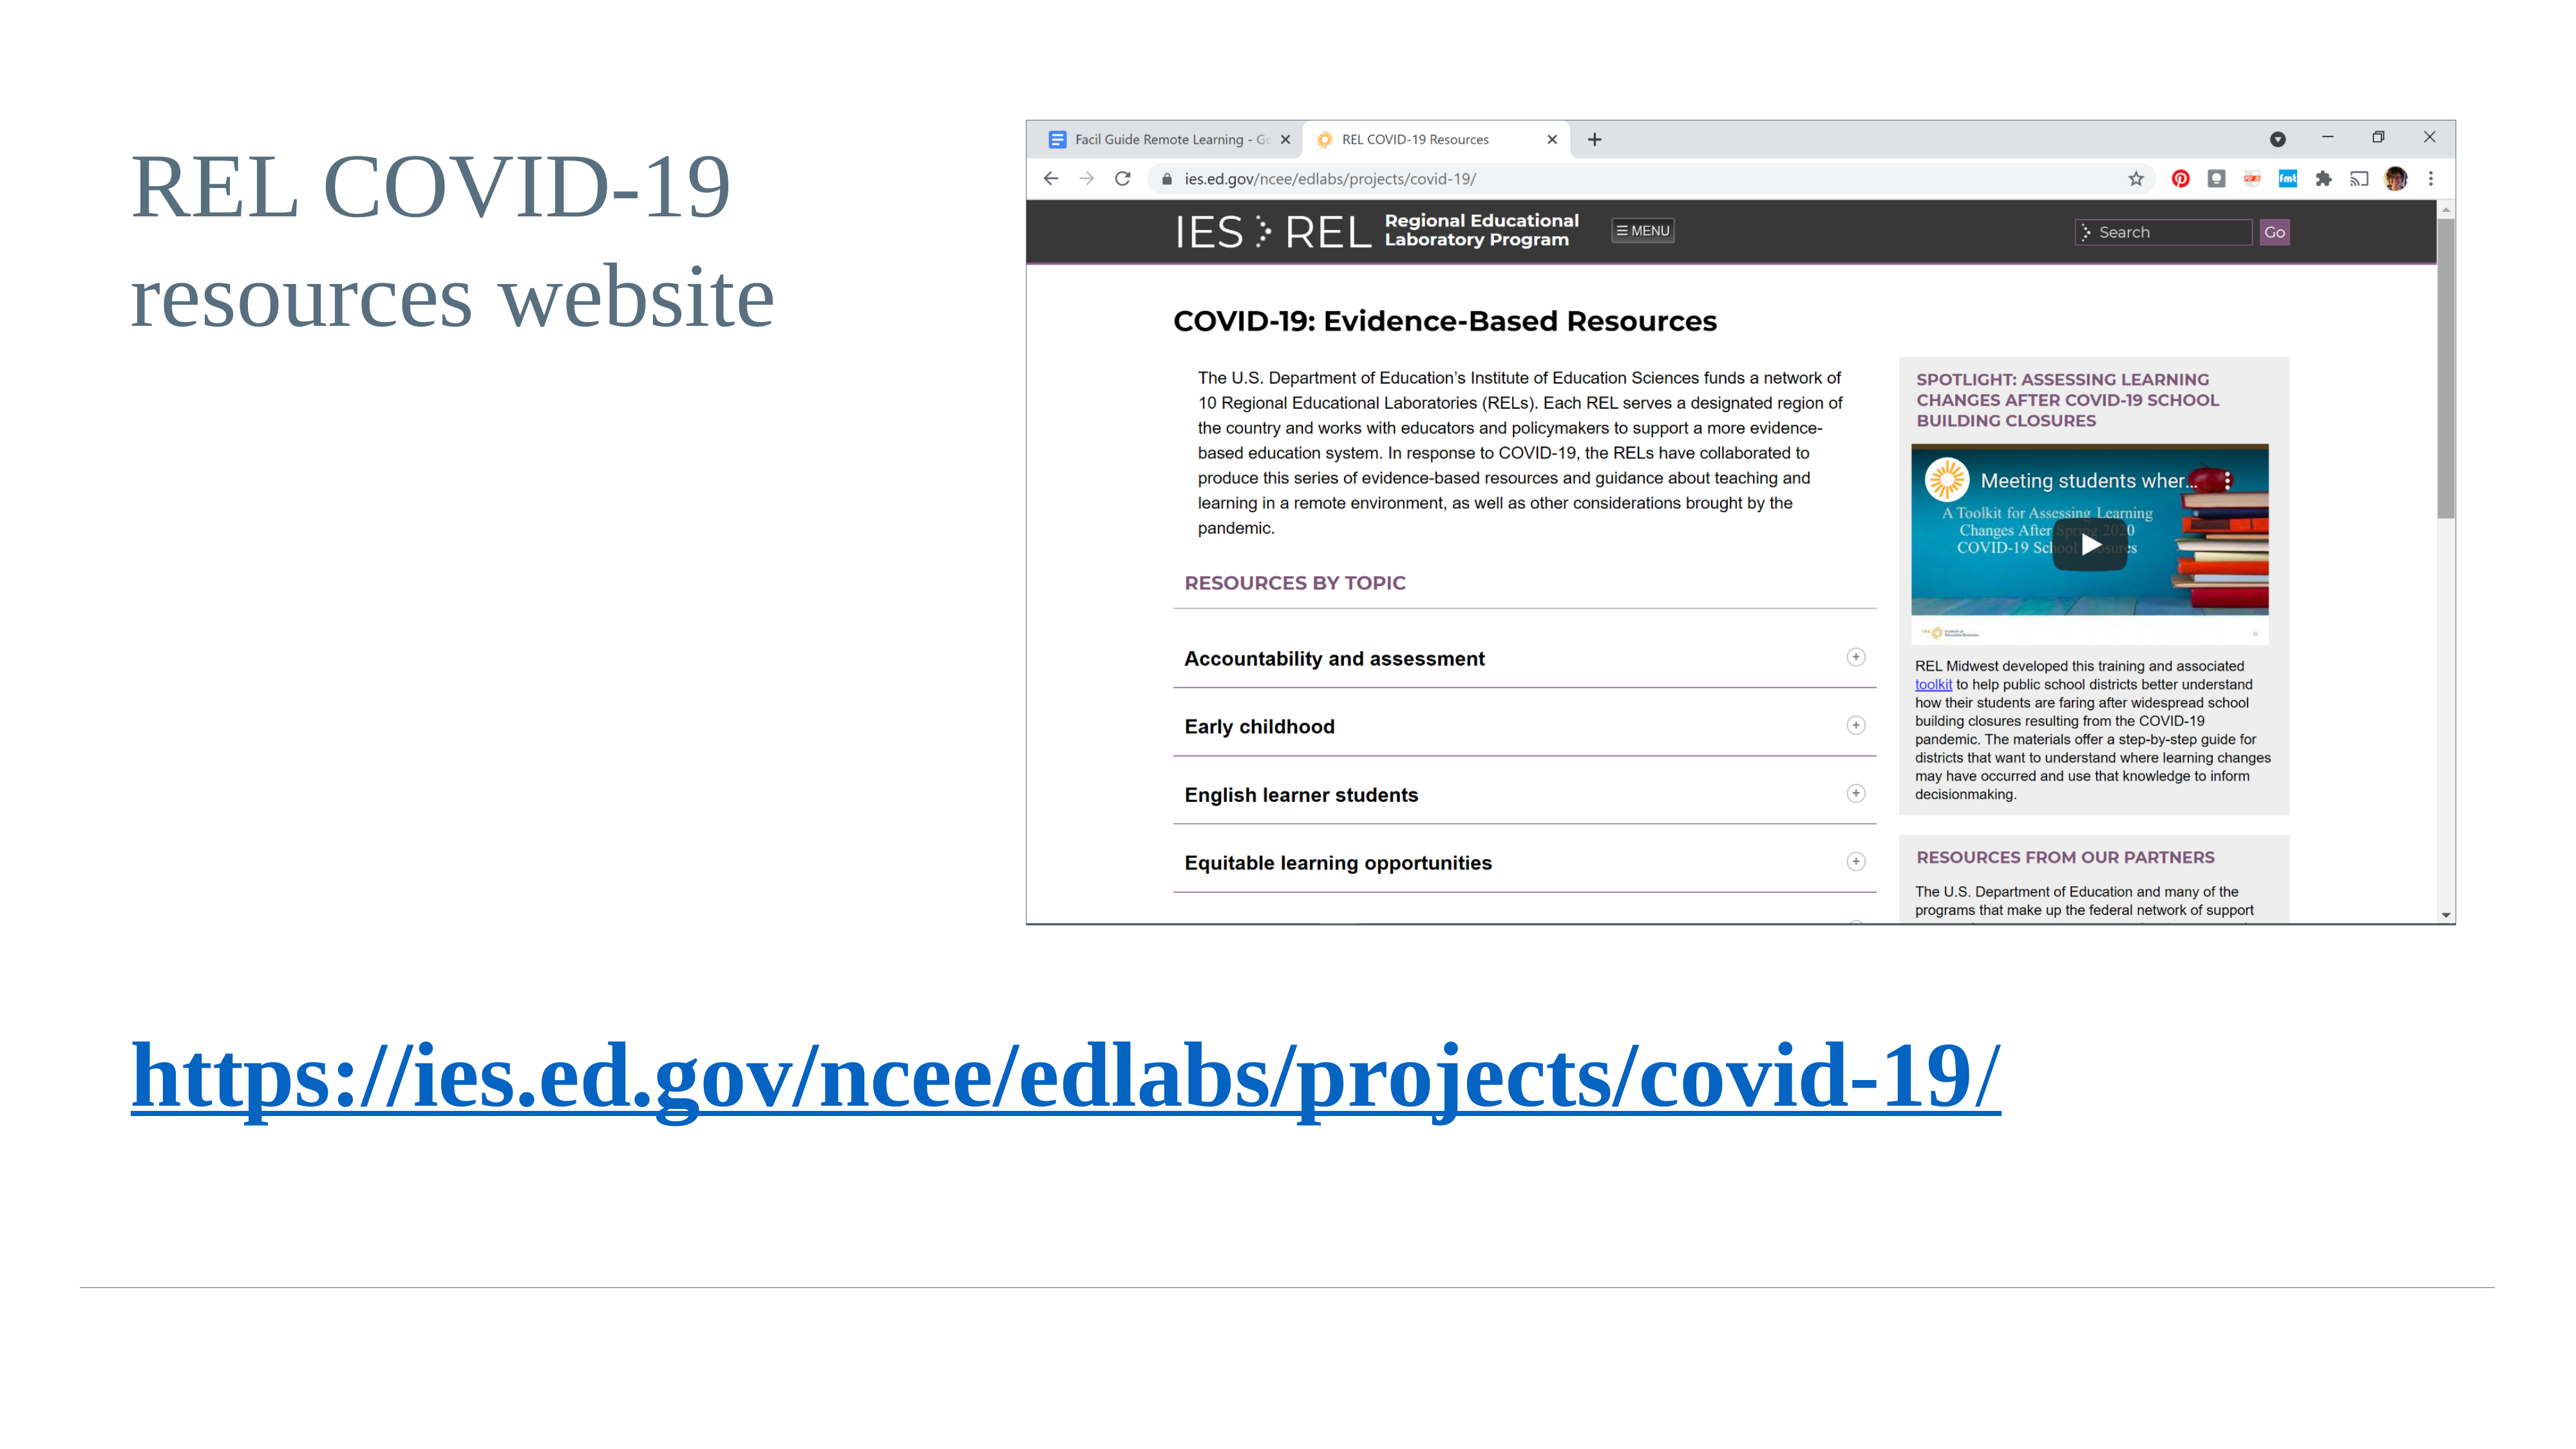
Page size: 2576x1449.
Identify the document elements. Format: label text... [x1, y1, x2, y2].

title REL COVID-19 resources website [120, 120, 938, 701]
picture [1027, 120, 2456, 925]
list https://ies.ed.gov/ncee/edlabs/projects/covid-19/ [120, 1009, 2456, 1137]
